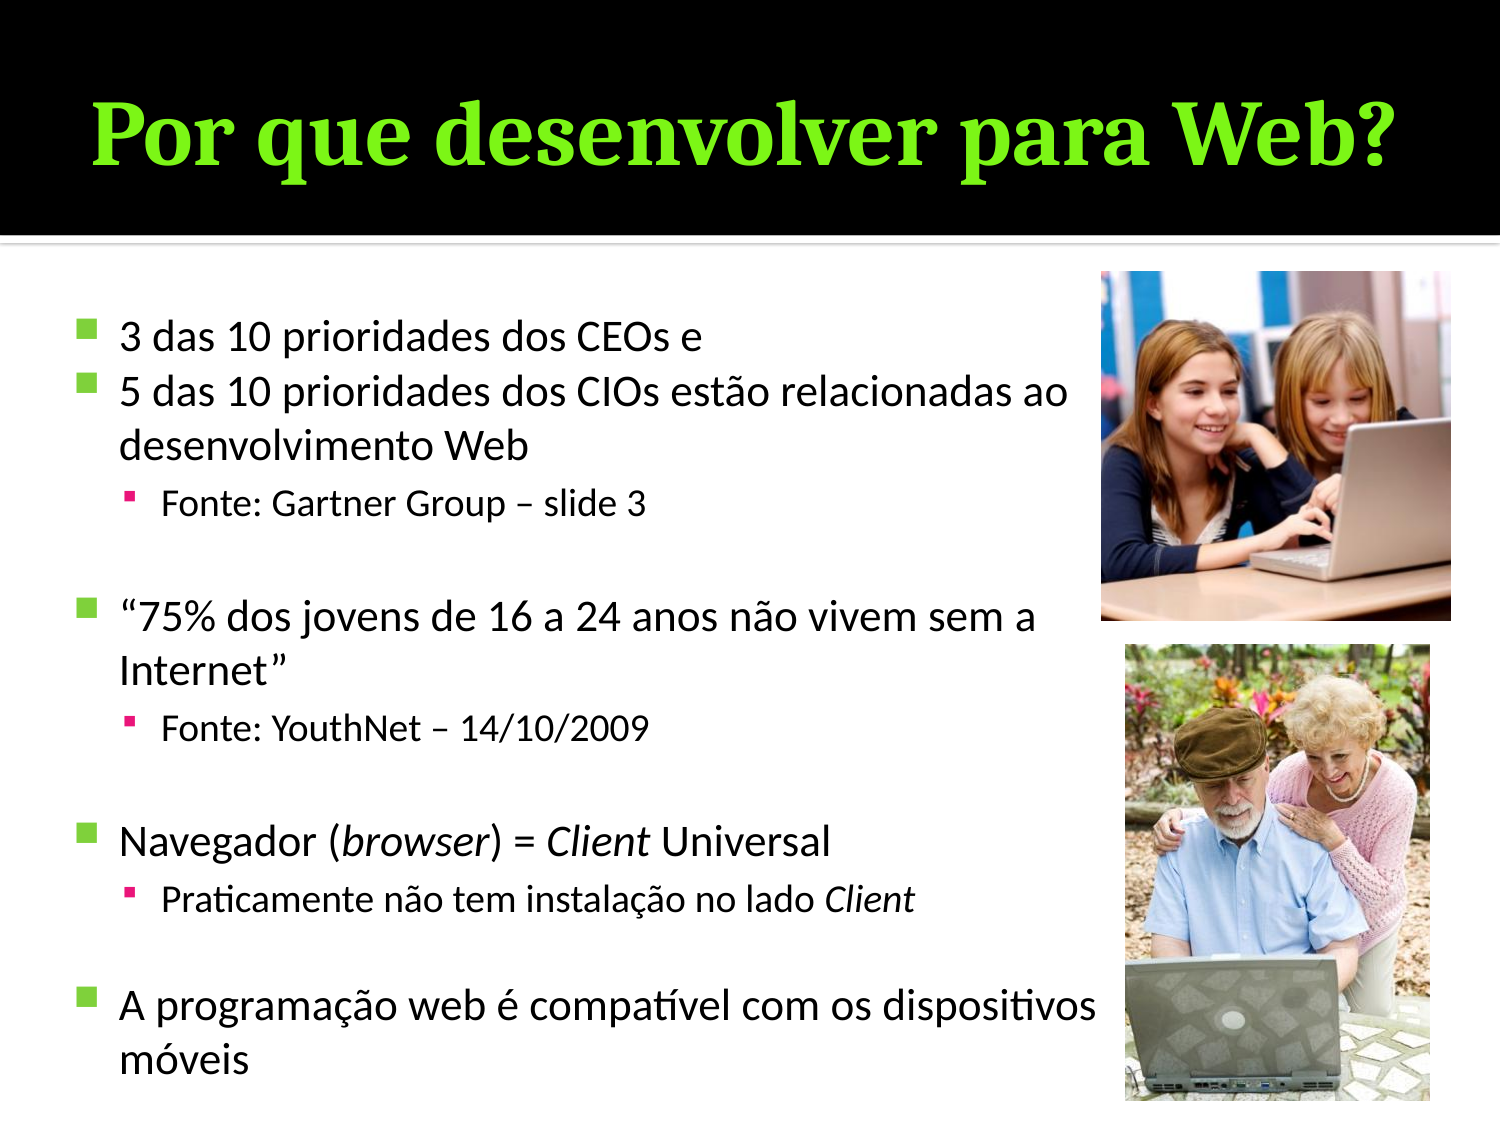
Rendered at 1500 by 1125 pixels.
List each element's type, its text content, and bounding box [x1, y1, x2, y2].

picture [1124, 644, 1430, 1101]
list 3 das 10 prioridades dos CEOs e 5 das 10 prioridades dos CIOs estão relacionadas ao desenvolvimento Web Fonte: Gartner Group – slide 3 “75% dos jovens de 16 a 24 anos não vivem sem a Internet” Fonte: YouthNet – 14/10/2009 Navegador (browser) = Client Universal Praticamente não tem instalação no lado Client A programação web é compatível com os dispositivos móveis [46, 291, 1114, 1102]
picture [1101, 271, 1451, 622]
title Por que desenvolver para Web? [75, 25, 1425, 231]
